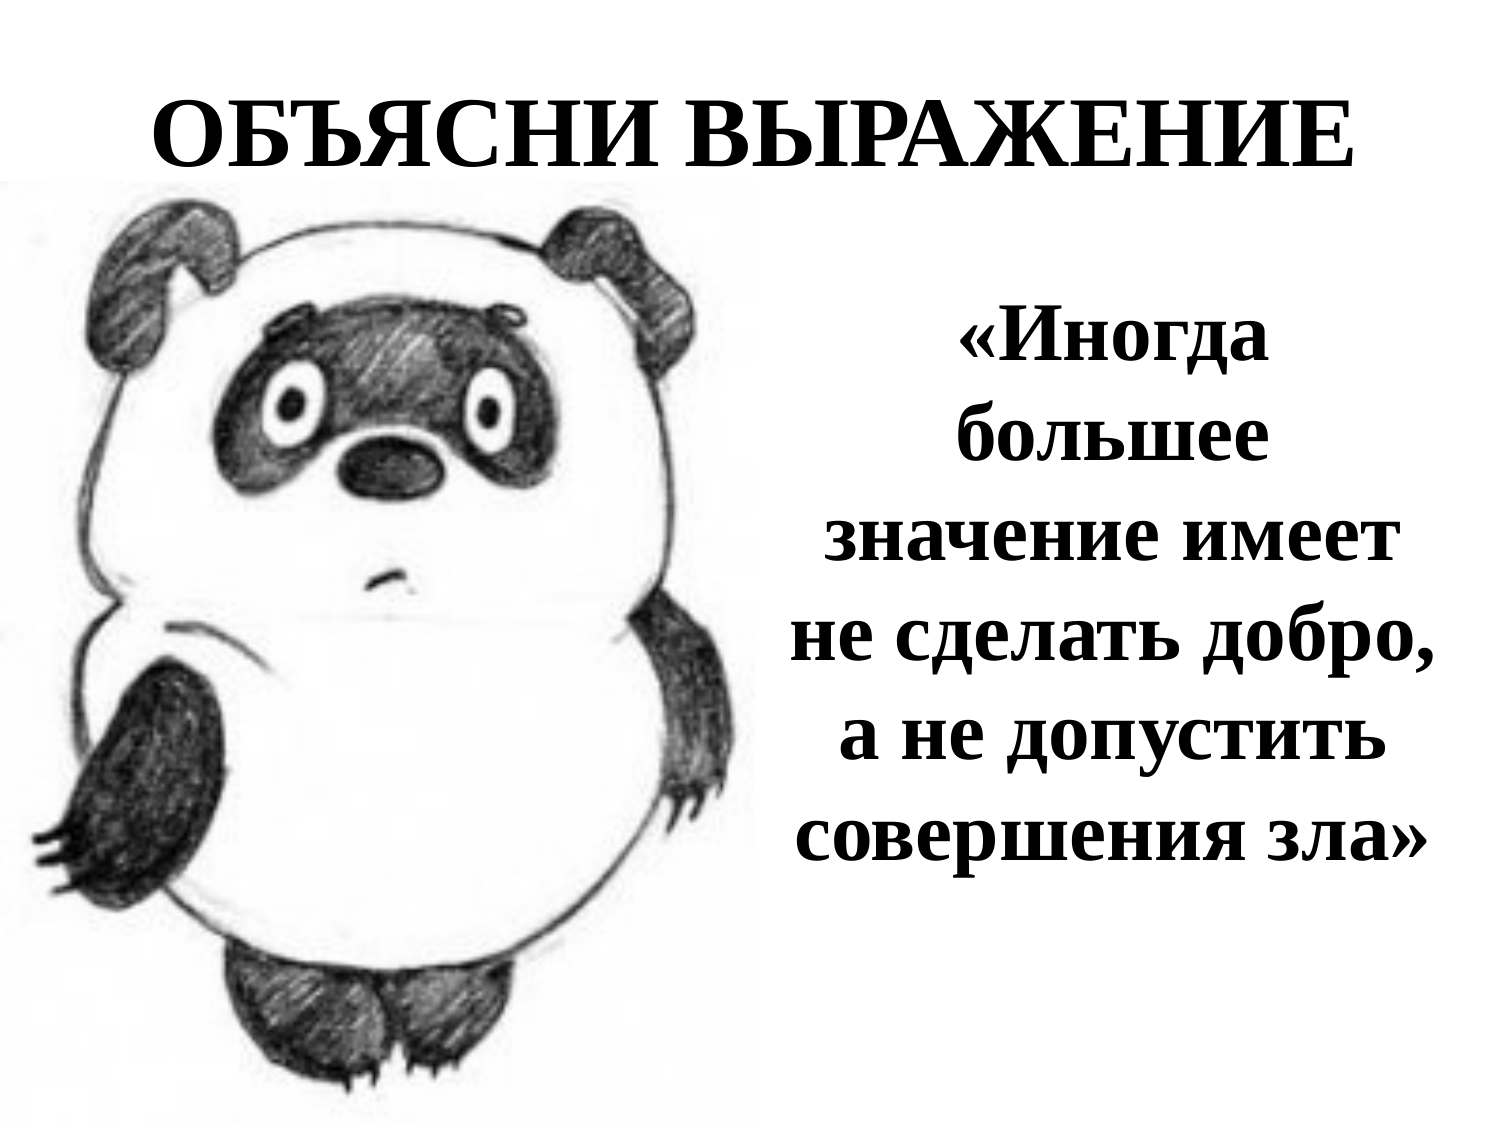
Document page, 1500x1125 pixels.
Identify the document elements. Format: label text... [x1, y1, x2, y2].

text_box «Иногда большее значение имеет не сделать добро, а не допустить совершения зла» [773, 269, 1454, 885]
text_box ОБЪЯСНИ ВЫРАЖЕНИЕ [135, 58, 1374, 194]
picture [0, 181, 755, 1125]
